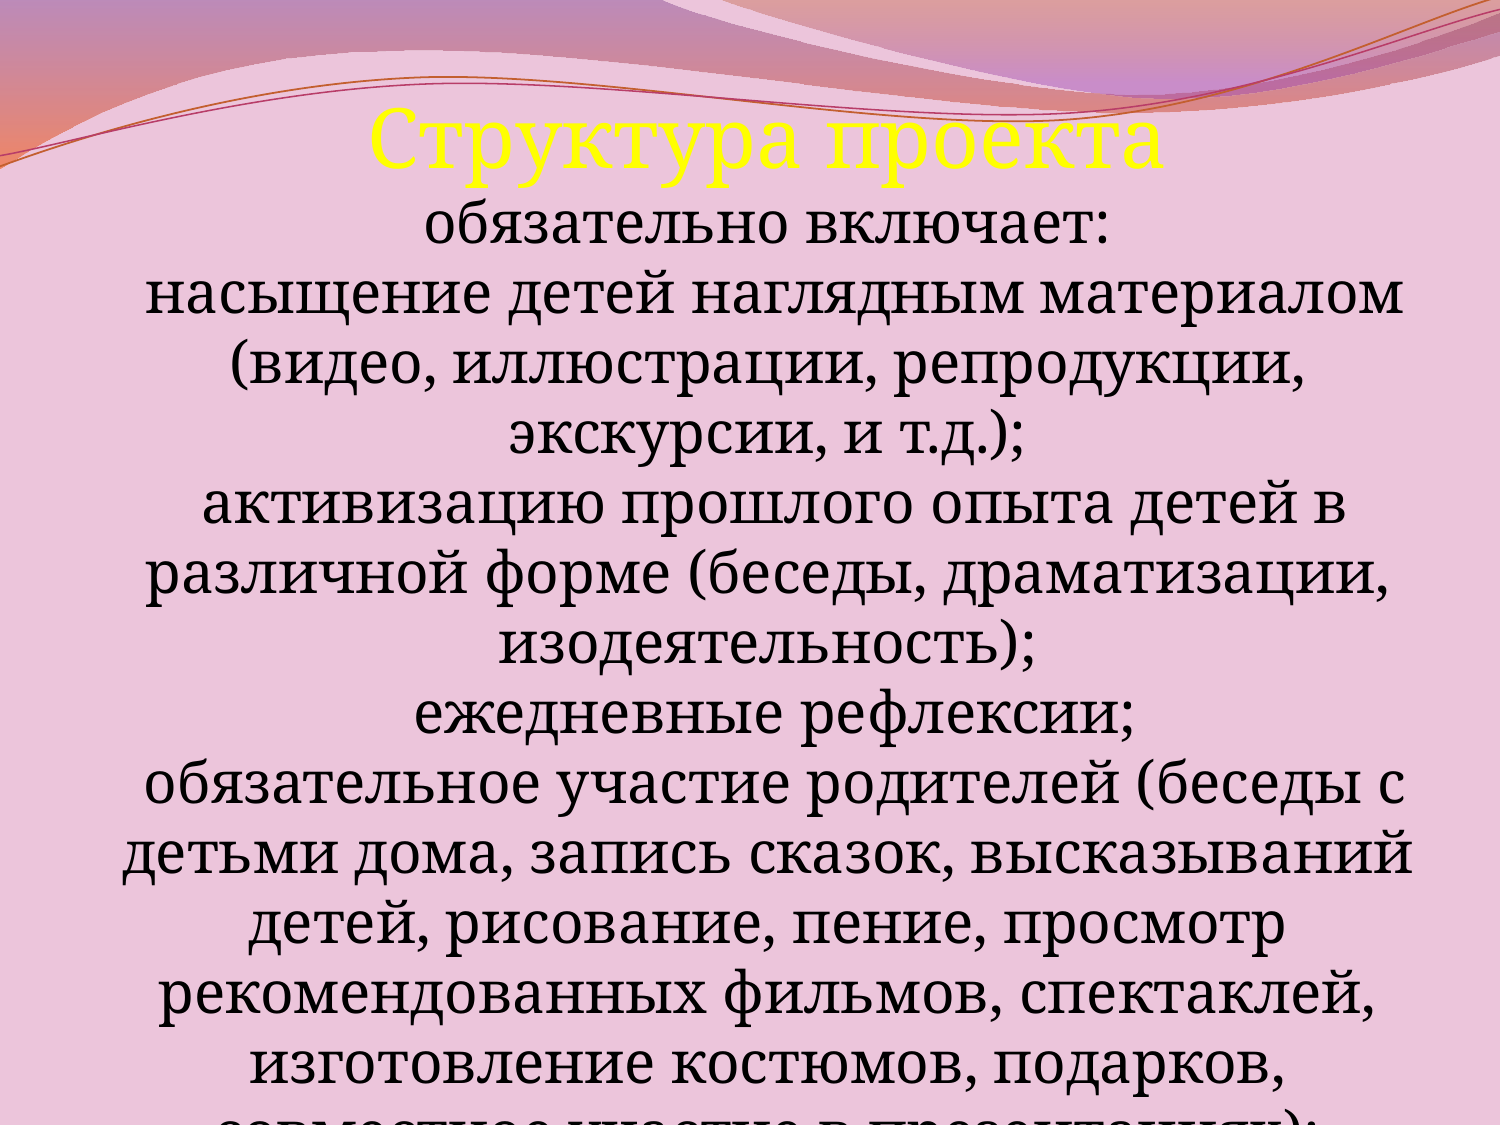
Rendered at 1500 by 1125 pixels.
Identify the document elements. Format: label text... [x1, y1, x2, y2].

text_box Структура проекта обязательно включает: насыщение детей наглядным материалом (видео, иллюстрации, репродукции, экскурсии, и т.д.); активизацию прошлого опыта детей в различной форме (беседы, драматизации, изодеятельность); ежедневные рефлексии; обязательное участие родителей (беседы с детьми дома, запись сказок, высказываний детей, рисование, пение, просмотр рекомендованных фильмов, спектаклей, изготовление костюмов, подарков, совместное участие в презентациях); презентация с показом того, что научились делать дети. [76, 78, 1459, 1125]
